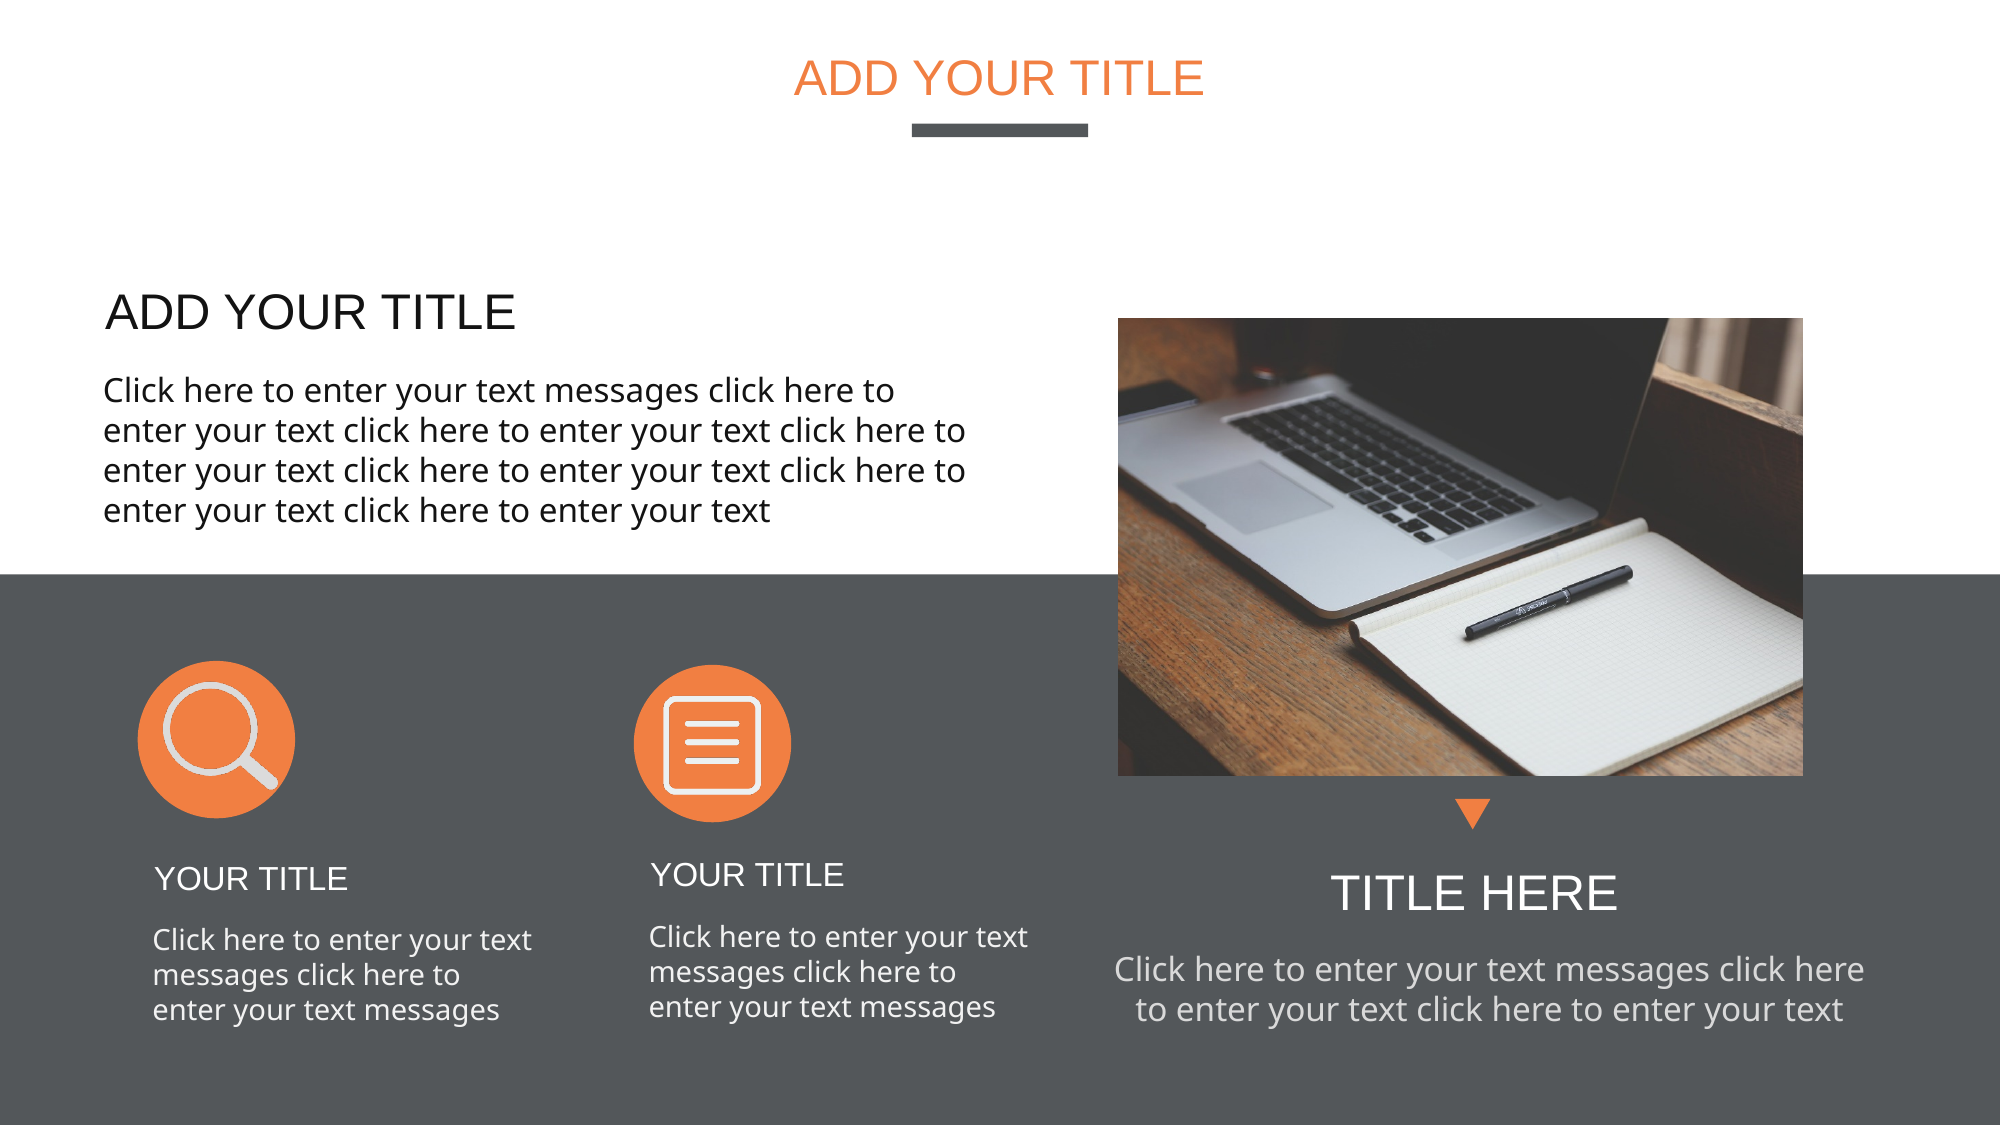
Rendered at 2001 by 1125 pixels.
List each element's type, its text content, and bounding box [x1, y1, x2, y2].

text_box TITLE HERE [1315, 852, 1648, 928]
text_box [910, 121, 1090, 139]
text_box Click here to enter your text messages click here to enter your text click here to enter your text [1094, 940, 1886, 1036]
text_box ADD YOUR TITLE [90, 271, 532, 347]
picture [1117, 318, 1803, 776]
text_box ADD YOUR TITLE [779, 37, 1221, 113]
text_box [137, 660, 296, 819]
text_box [1453, 796, 1493, 832]
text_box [633, 664, 792, 823]
text_box Click here to enter your text messages click here to enter your text messages [137, 913, 552, 1034]
text_box YOUR TITLE [139, 849, 364, 905]
text_box [0, 572, 2000, 1125]
text_box YOUR TITLE [635, 846, 861, 901]
text_box Click here to enter your text messages click here to enter your text click here to enter your text click here to enter your text click here to enter your text click here to enter your text click here to enter your text [88, 362, 1000, 537]
text_box Click here to enter your text messages click here to enter your text messages [633, 910, 1048, 1031]
